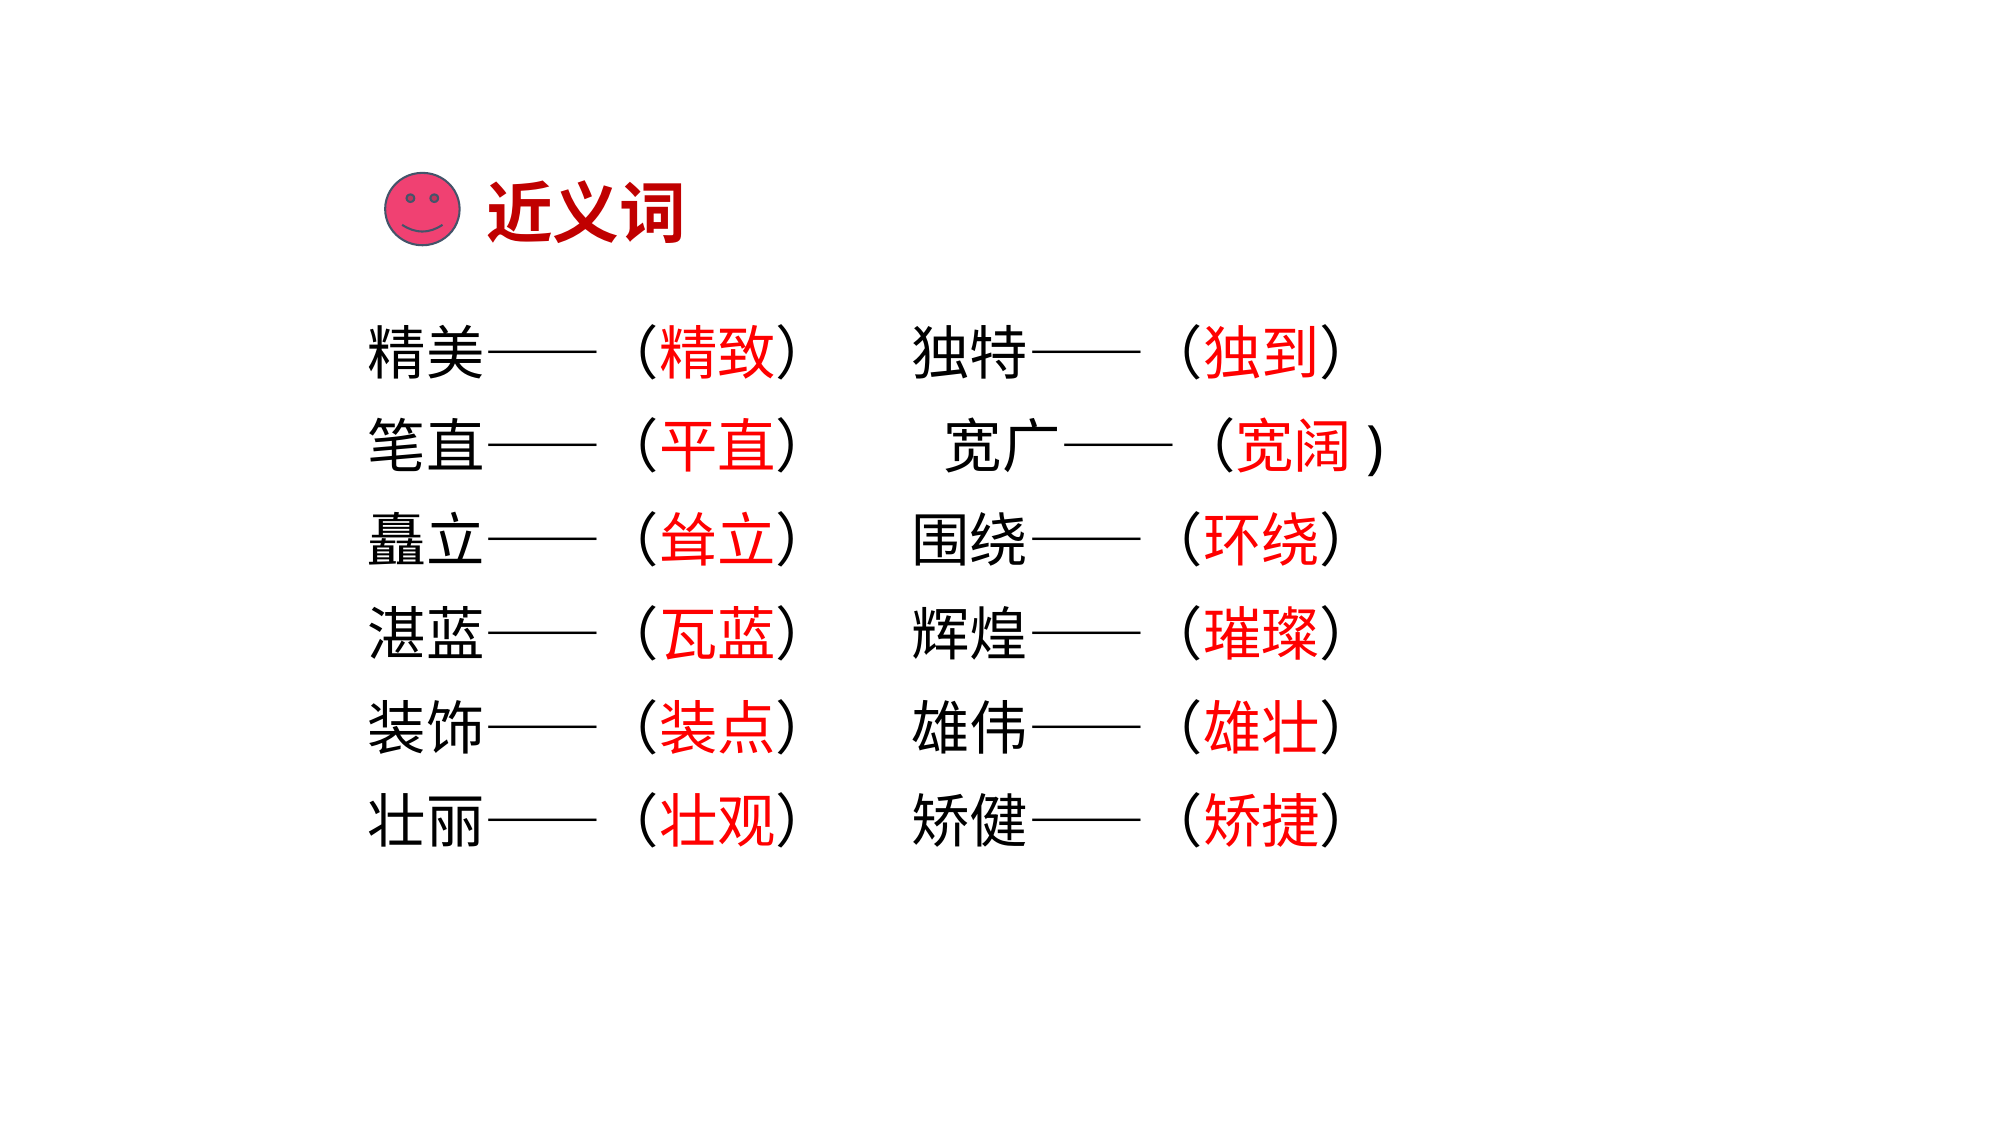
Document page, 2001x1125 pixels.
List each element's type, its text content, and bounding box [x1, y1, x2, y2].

list 近义词 [353, 172, 1647, 284]
text_box [384, 171, 461, 247]
text_box 精美——（精致） 独特——（独到） 笔直——（平直） 宽广——（宽阔) 矗立——（耸立） 围绕——（环绕） 湛蓝——（瓦蓝） 辉煌——（璀璨） 装饰——（装点） 雄伟——（雄壮） 壮丽——（壮观） 矫健——（矫捷） [353, 284, 1666, 862]
